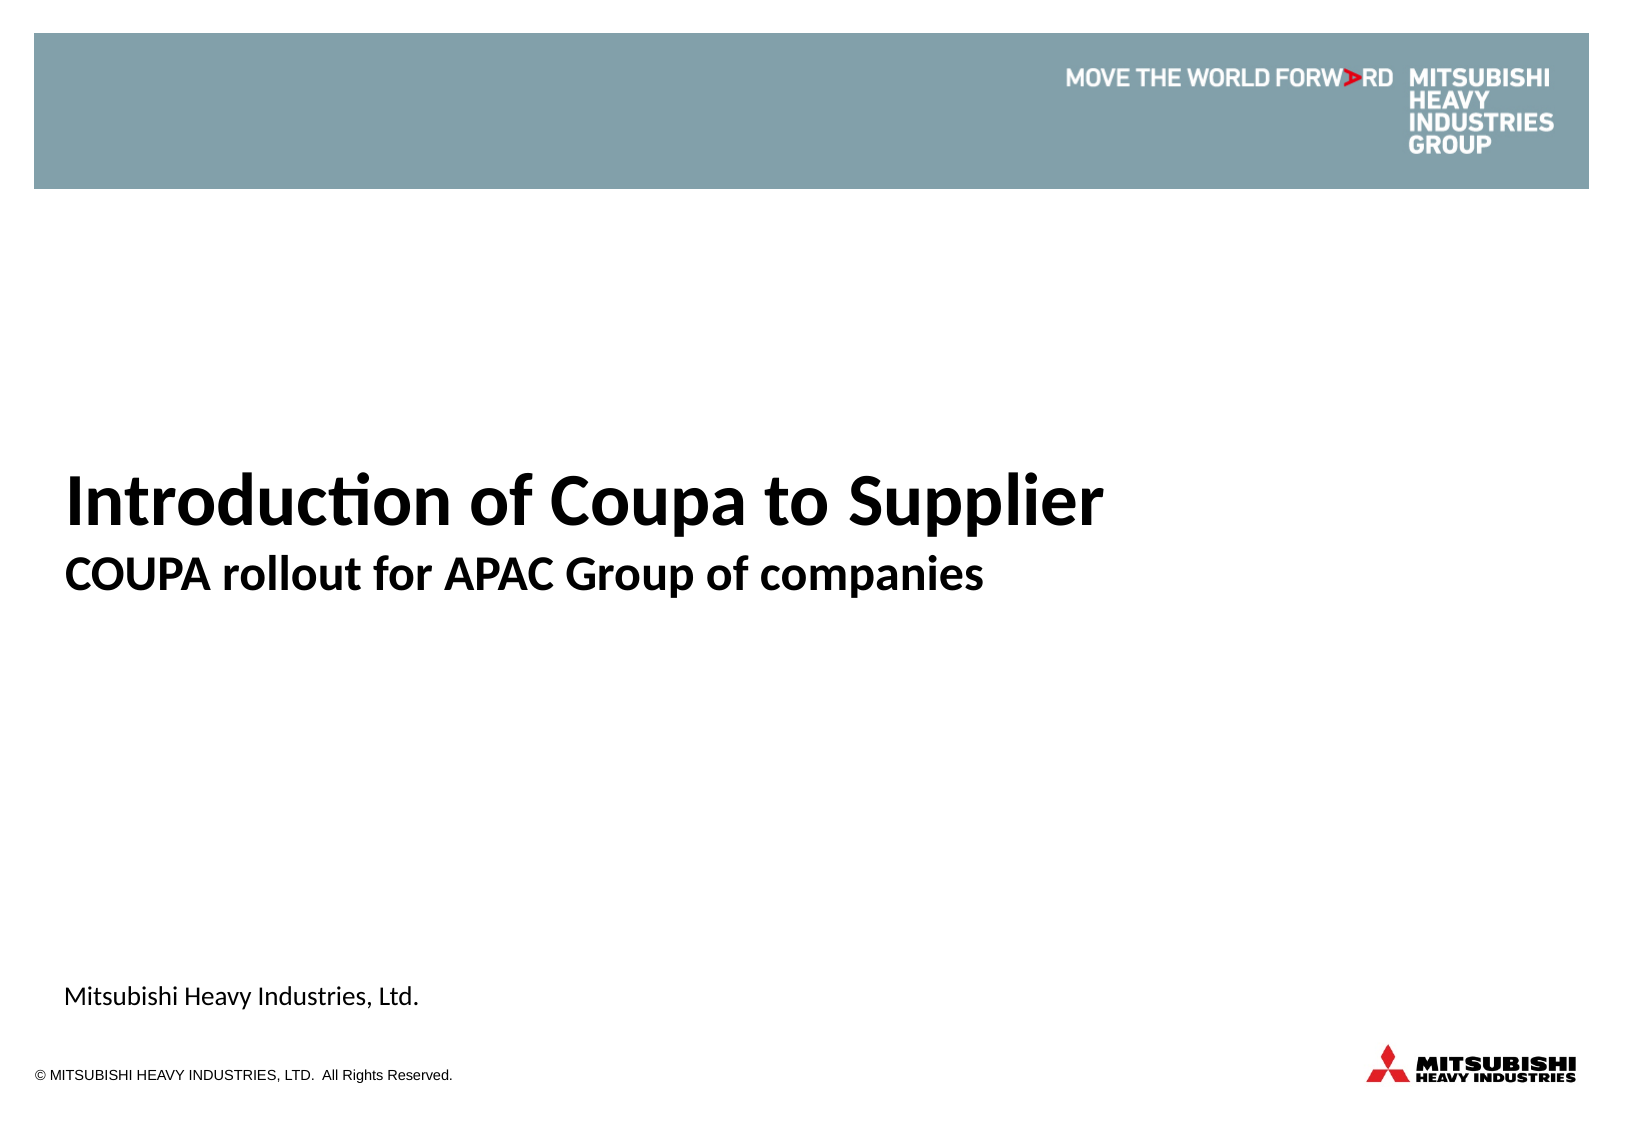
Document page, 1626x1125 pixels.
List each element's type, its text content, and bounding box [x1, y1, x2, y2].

picture [34, 33, 1589, 189]
title Introduction of Coupa to Supplier COUPA rollout for APAC Group of companies [50, 442, 1576, 539]
picture [1353, 1031, 1588, 1095]
